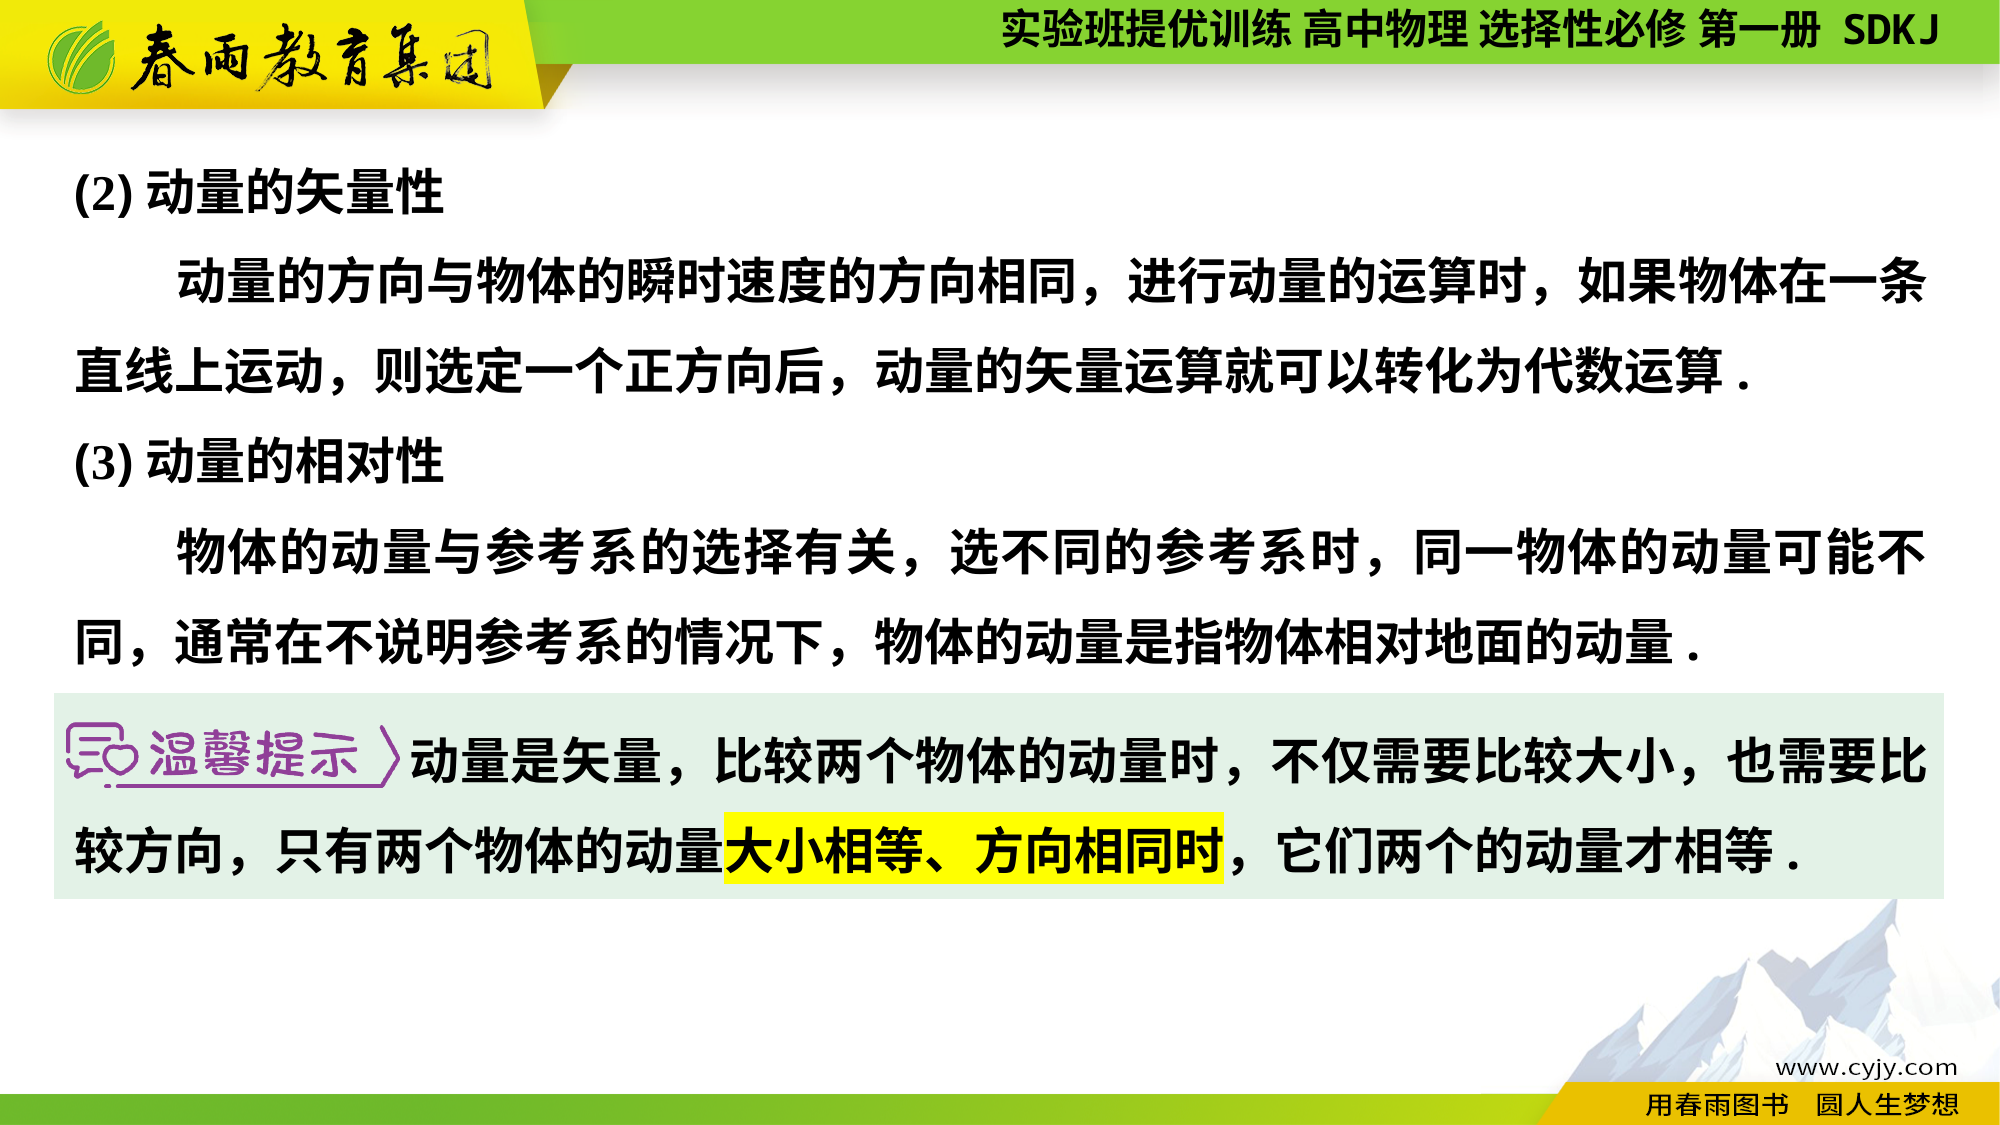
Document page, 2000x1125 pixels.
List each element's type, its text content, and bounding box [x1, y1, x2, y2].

picture [0, 0, 2000, 1125]
list (2)动量的矢量性 动量的方向与物体的瞬时速度的方向相同，进行动量的运算时，如果物体在一条直线上运动，则选定一个正方向后，动量的矢量运算就可以转化为代数运算. (3)动量的相对性 物体的动量与参考系的选择有关，选不同的参考系时，同一物体的动量可能不同，通常在不说明参考系的情况下，物体的动量是指物体相对地面的动量. [59, 122, 1944, 683]
